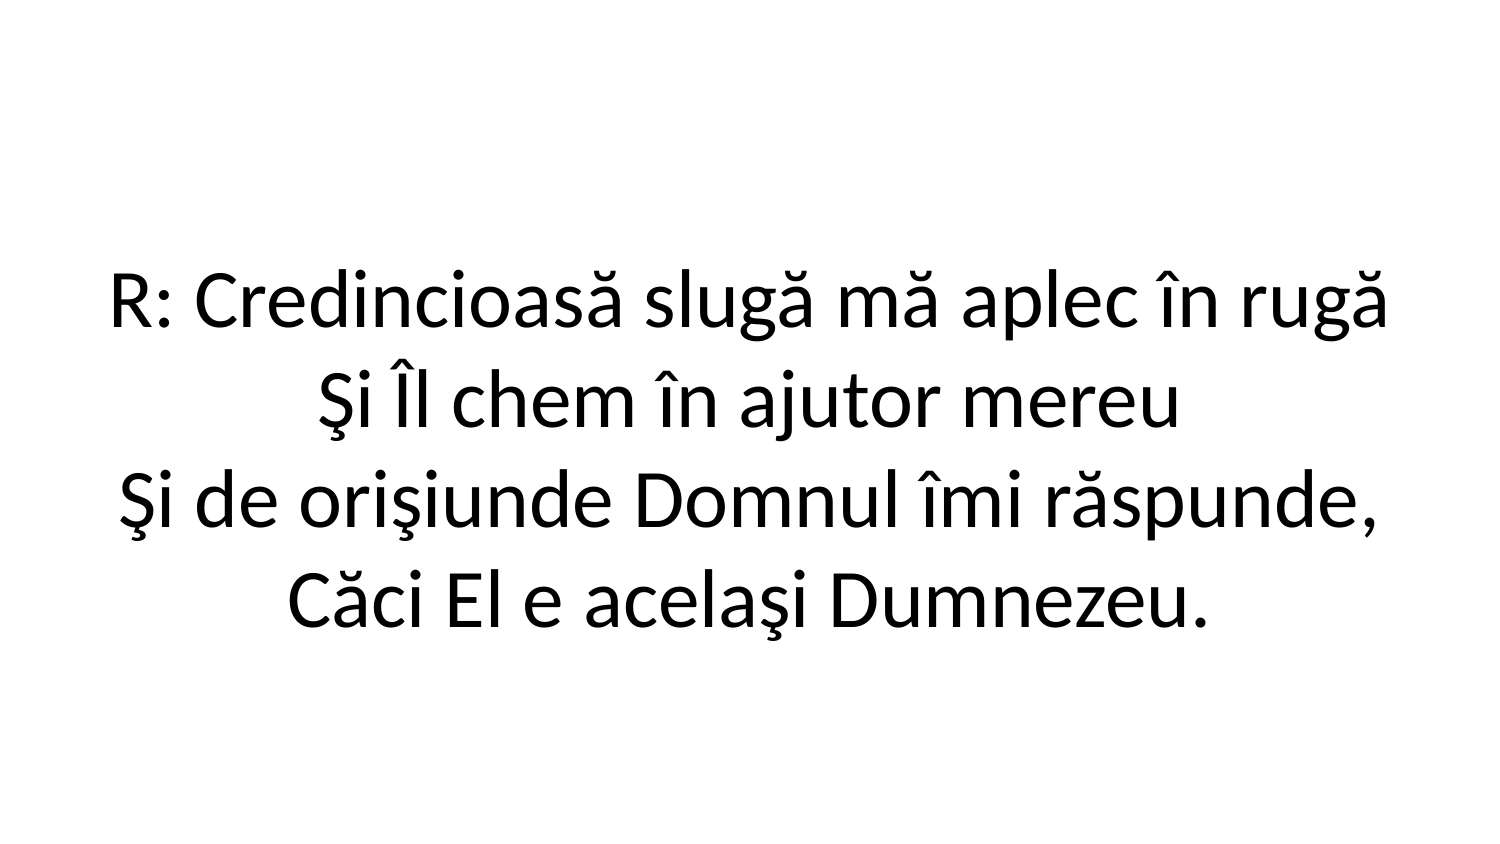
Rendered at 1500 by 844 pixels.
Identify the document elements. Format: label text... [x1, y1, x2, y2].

text_box R: Credincioasă slugă mă aplec în rugă Şi Îl chem în ajutor mereu Şi de orişiunde Domnul îmi răspunde, Căci El e acelaşi Dumnezeu. [93, 192, 1407, 652]
